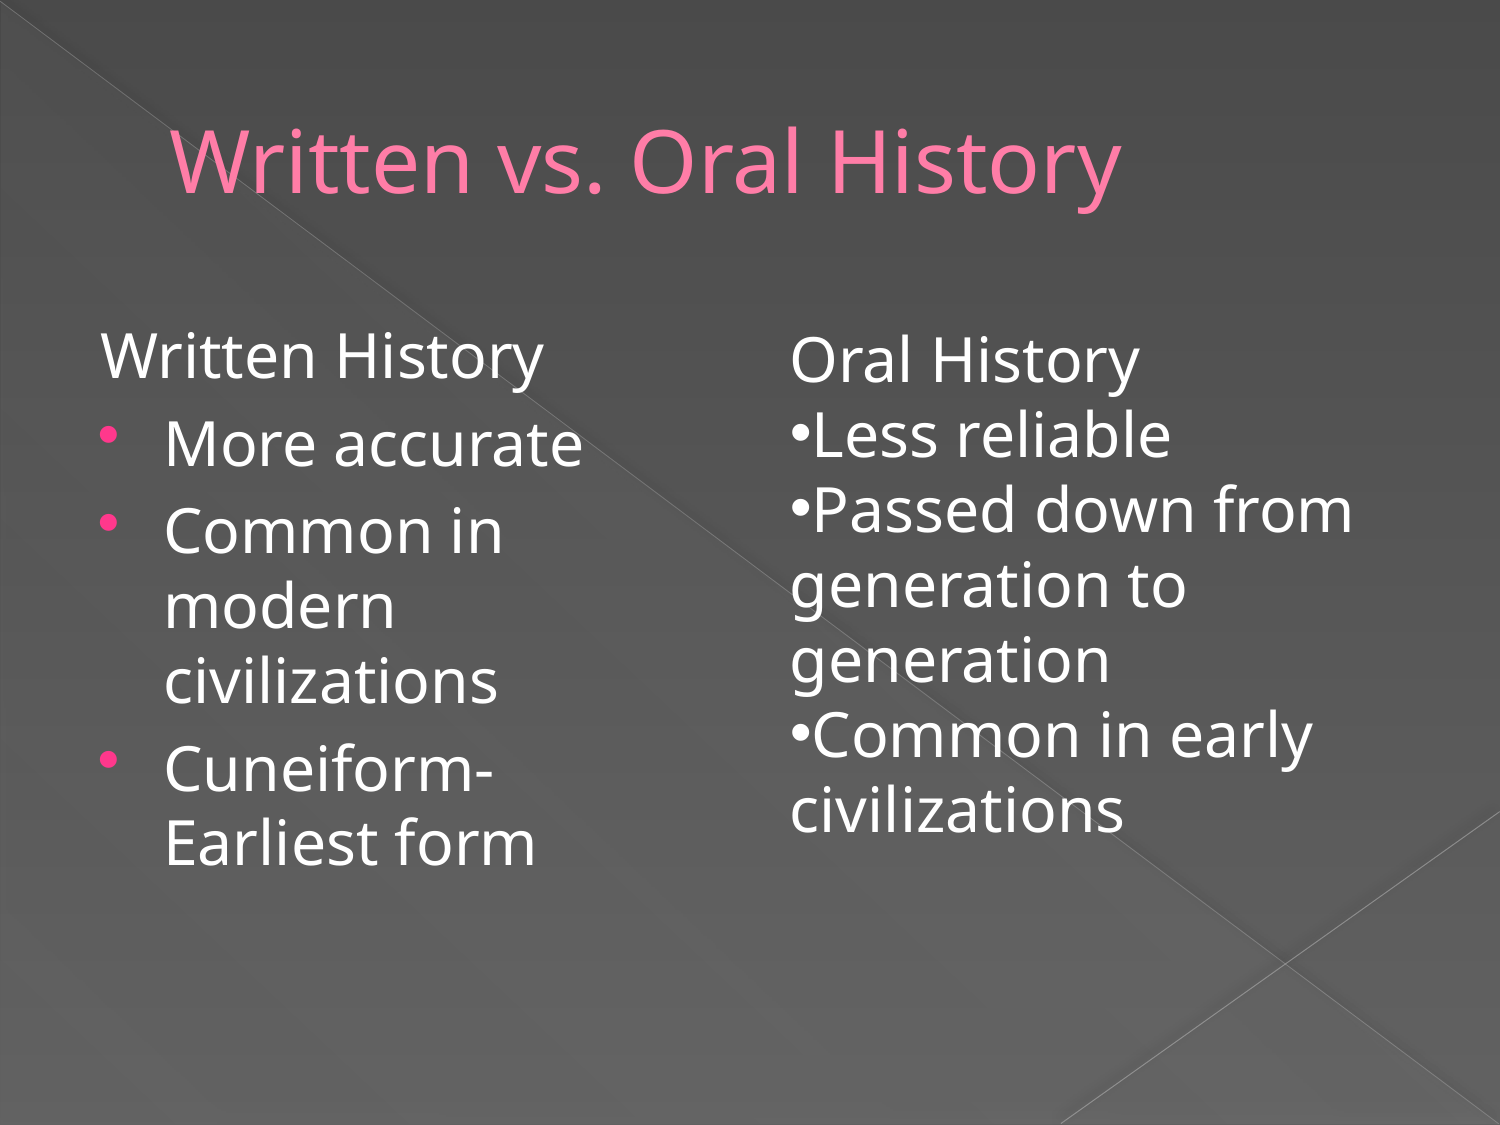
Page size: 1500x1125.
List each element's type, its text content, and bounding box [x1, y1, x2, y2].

title Written vs. Oral History [75, 43, 1425, 274]
list Written History More accurate Common in modern civilizations Cuneiform-Earliest form [75, 308, 725, 1059]
text_box Oral History Less reliable Passed down from generation to generation Common in early civilizations [774, 312, 1425, 852]
